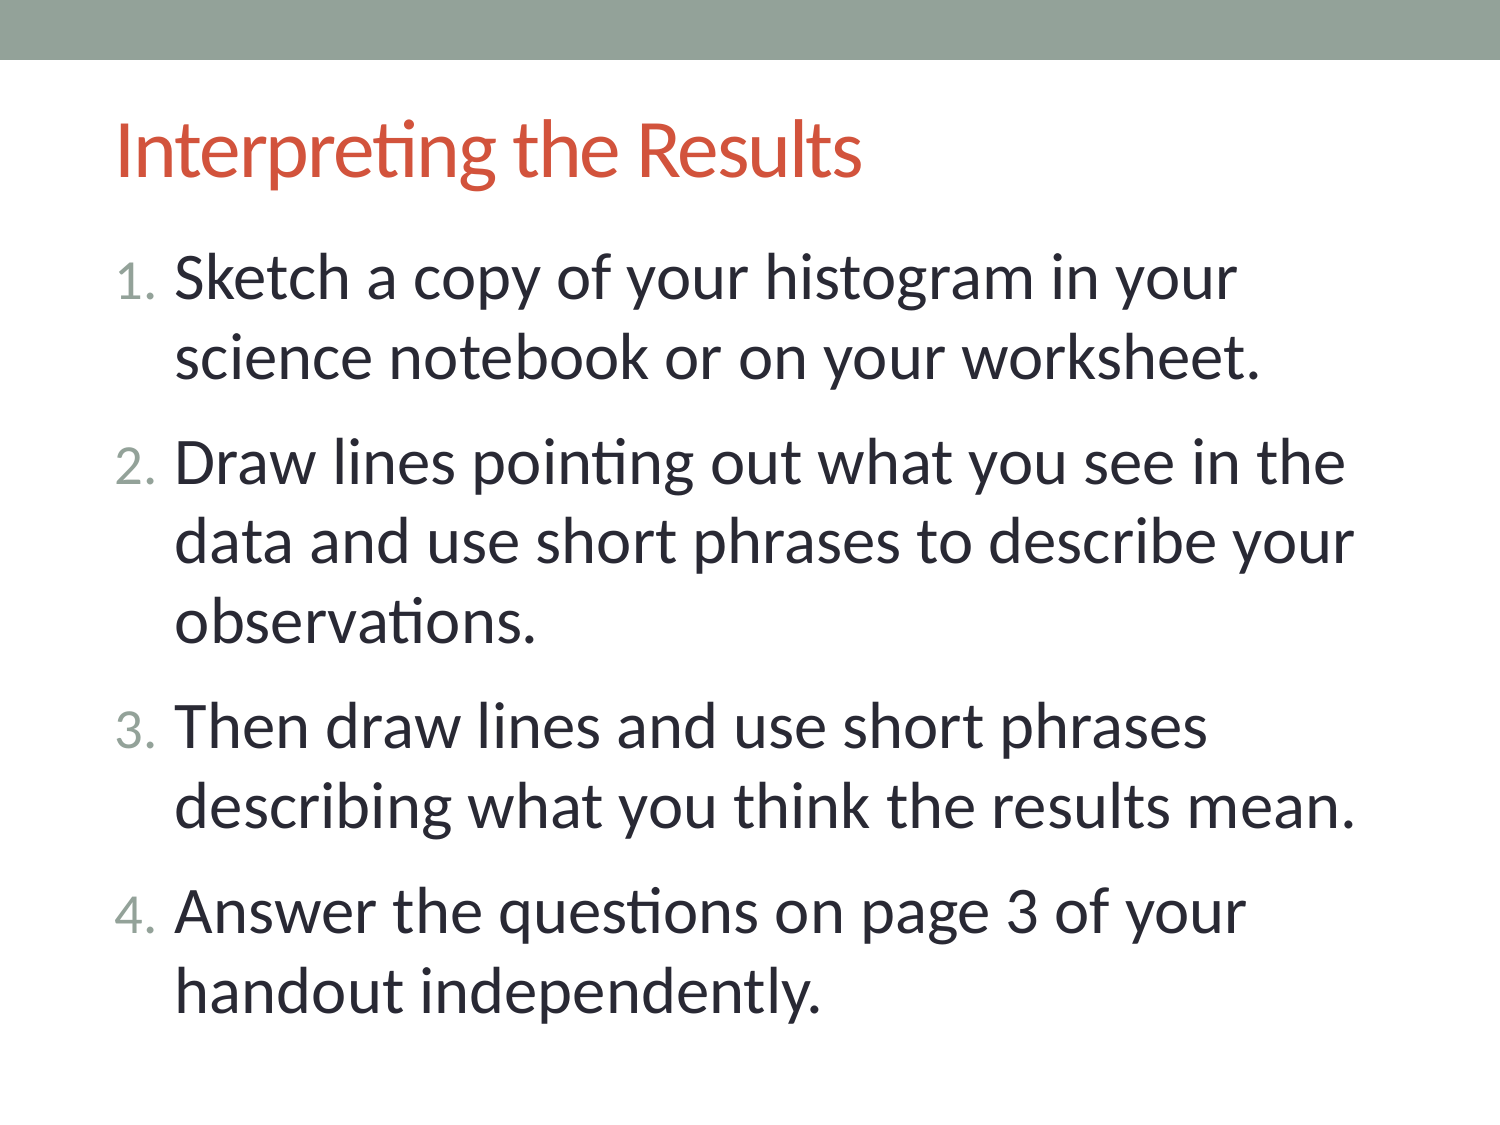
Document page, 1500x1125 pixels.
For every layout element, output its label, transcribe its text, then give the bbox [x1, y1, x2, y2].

list Sketch a copy of your histogram in your science notebook or on your worksheet. Draw lines pointing out what you see in the data and use short phrases to describe your observations. Then draw lines and use short phrases describing what you think the results mean. Answer the questions on page 3 of your handout independently. [99, 224, 1450, 1063]
title Interpreting the Results [99, 62, 1425, 225]
